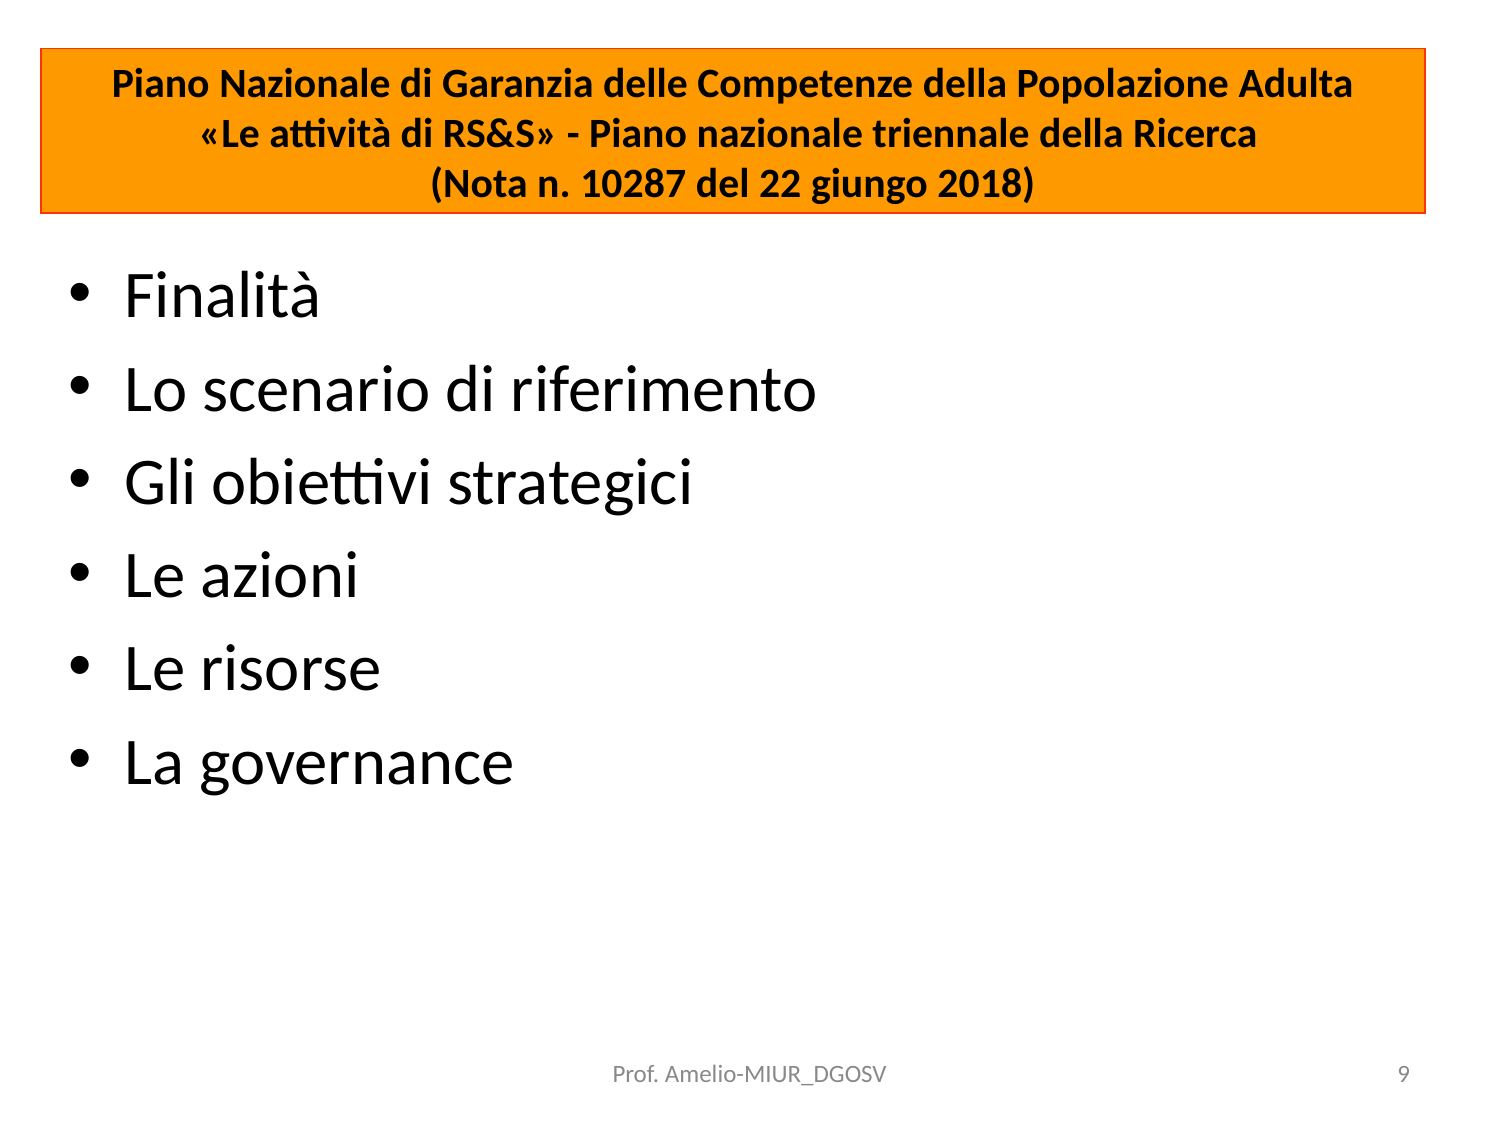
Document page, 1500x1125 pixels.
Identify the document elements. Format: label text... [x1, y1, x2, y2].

slide_number 9 [1074, 1042, 1425, 1103]
text_box Piano Nazionale di Garanzia delle Competenze della Popolazione Adulta «Le attività di RS&S» - Piano nazionale triennale della Ricerca (Nota n. 10287 del 22 giungo 2018) [41, 48, 1425, 214]
list Finalità Lo scenario di riferimento Gli obiettivi strategici Le azioni Le risorse La governance [52, 243, 1424, 1048]
footer Prof. Amelio-MIUR_DGOSV [512, 1042, 988, 1103]
